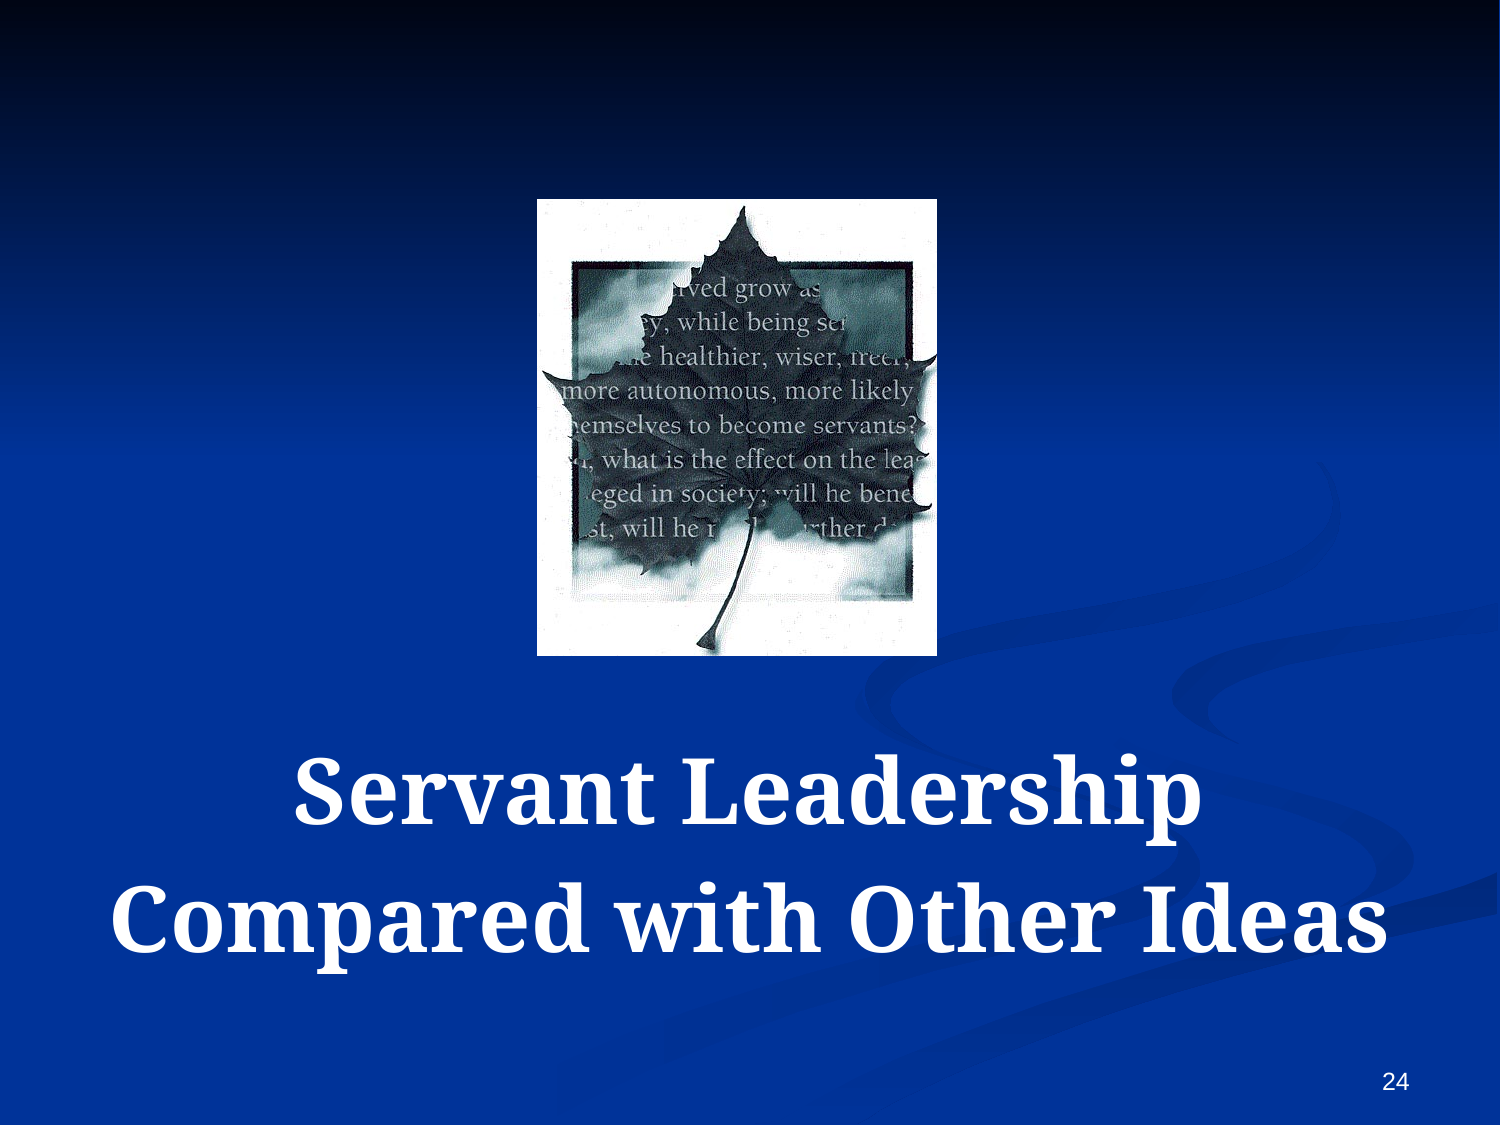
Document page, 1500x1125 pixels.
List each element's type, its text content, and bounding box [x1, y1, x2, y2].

slide_number 24 [1074, 1024, 1426, 1104]
list Servant Leadership Compared with Other Ideas [74, 724, 1426, 968]
picture [537, 199, 938, 656]
